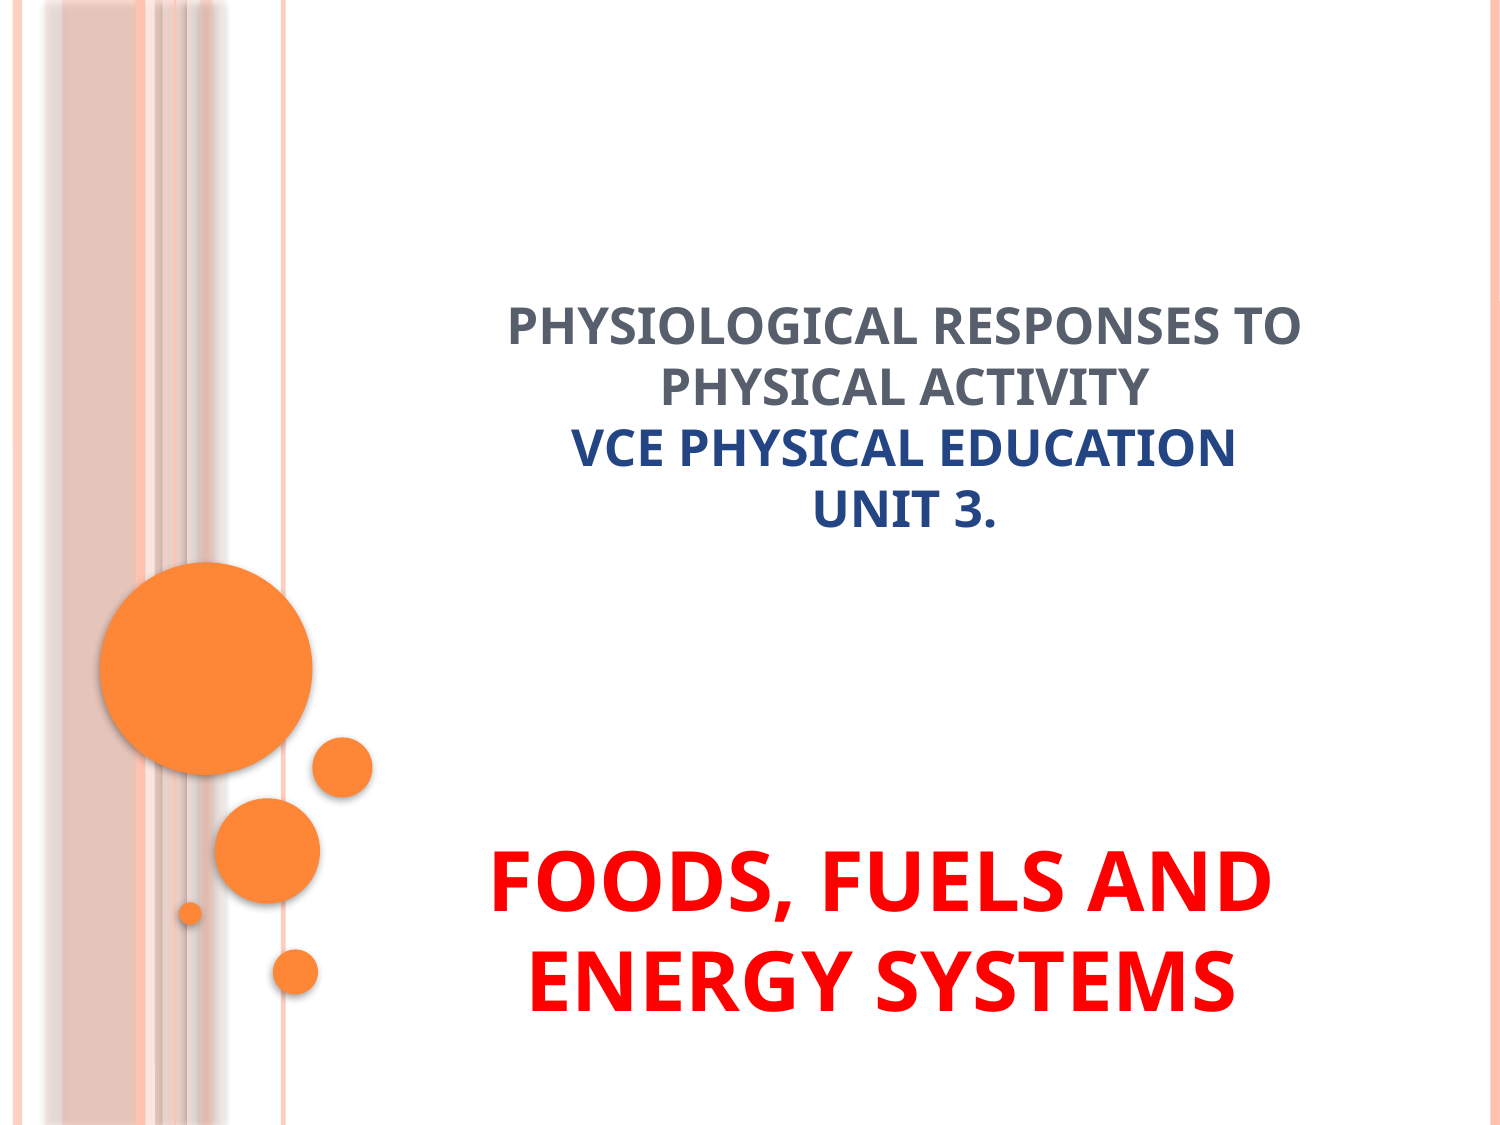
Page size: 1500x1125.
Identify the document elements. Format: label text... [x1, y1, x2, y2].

title PHYSIOLOGICAL RESPONSES TO PHYSICAL ACTIVITY vce physical education unit 3. [386, 234, 1423, 546]
subtitle FOODS, FUELS AND ENERGY SYSTEMS [375, 820, 1388, 1046]
